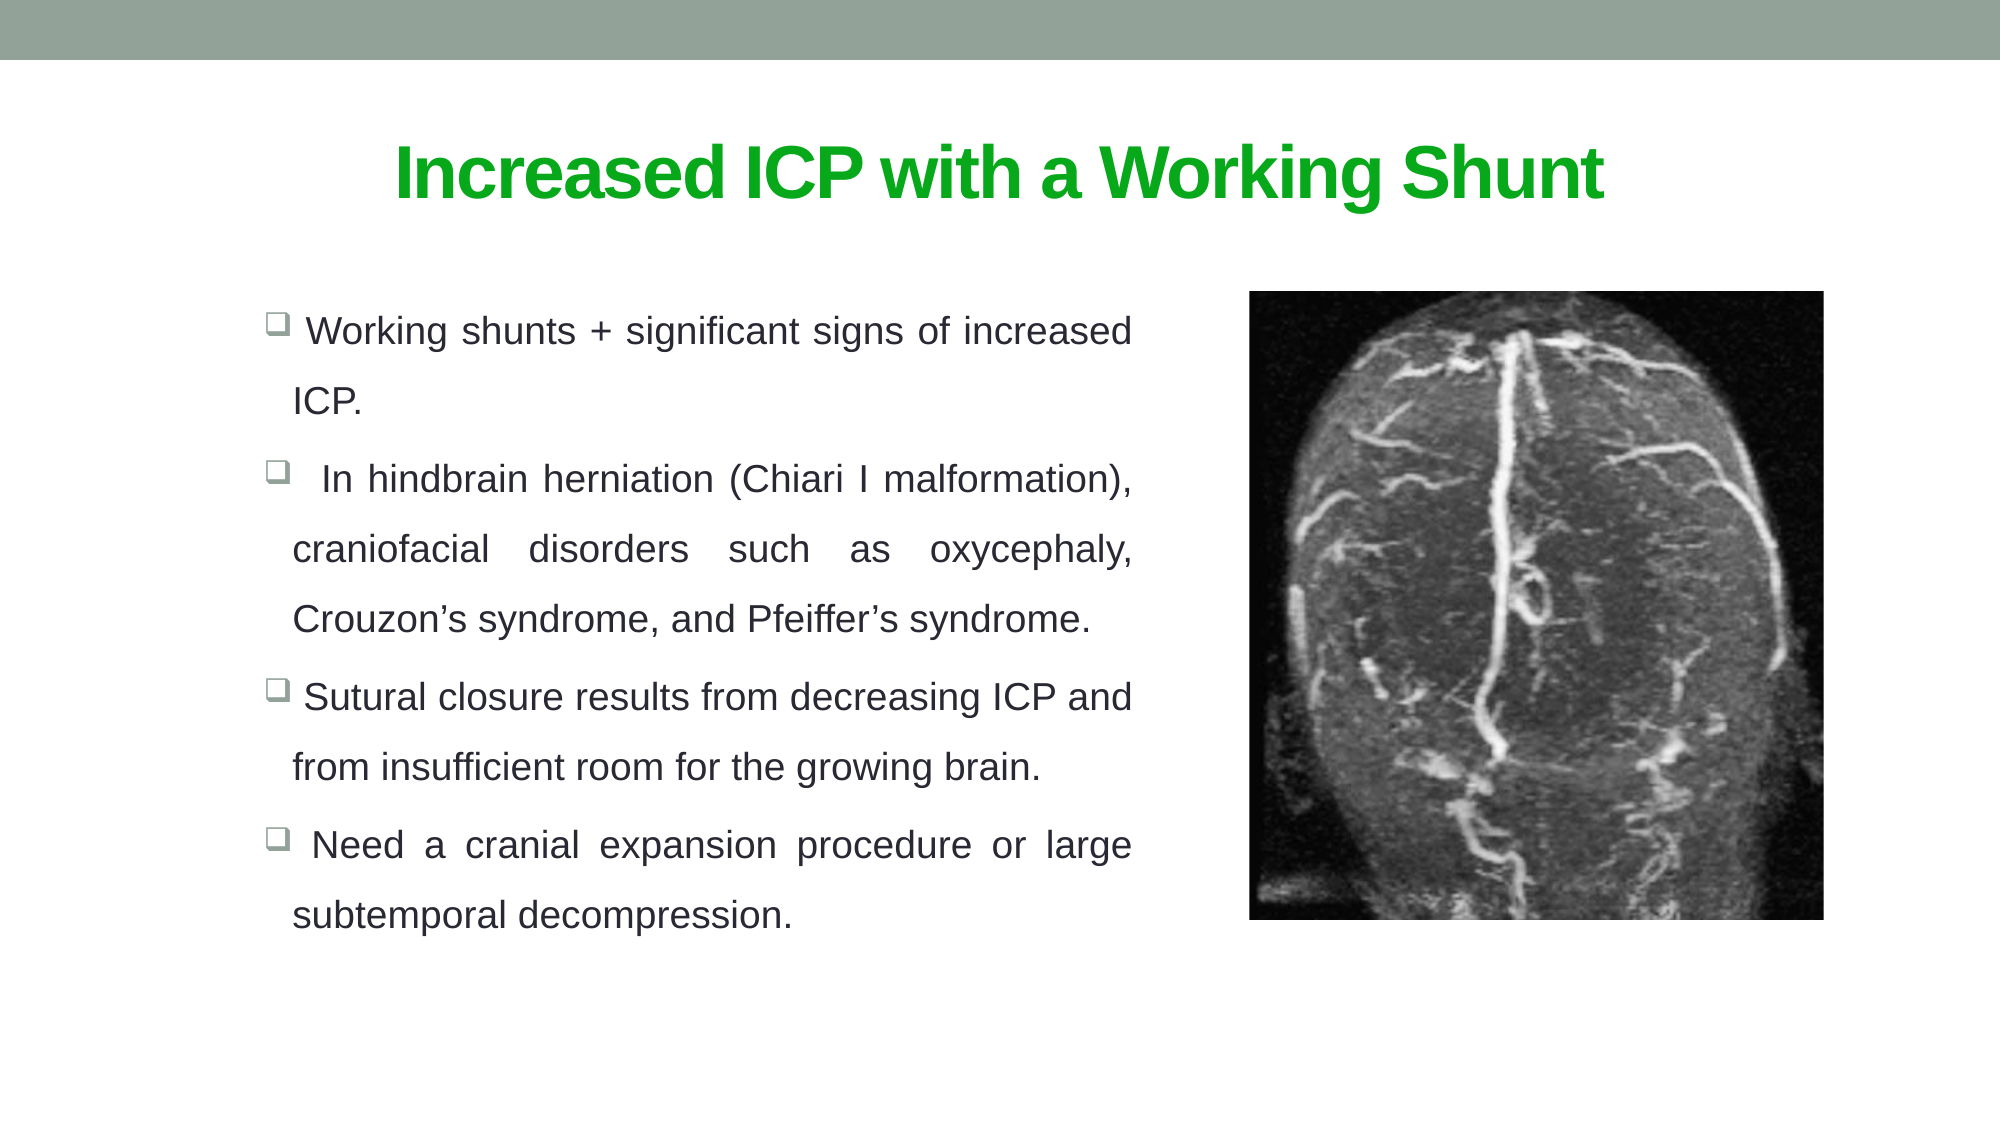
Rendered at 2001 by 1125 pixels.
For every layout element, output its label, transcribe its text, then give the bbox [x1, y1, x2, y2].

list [1249, 291, 1824, 920]
list Working shunts + significant signs of increased ICP. In hindbrain herniation (Chiari I malformation), craniofacial disorders such as oxycephaly, Crouzon’s syndrome, and Pfeiffer’s syndrome. Sutural closure results from decreasing ICP and from insufficient room for the growing brain. Need a cranial expansion procedure or large subtemporal decompression. [248, 274, 1149, 1049]
title Increased ICP with a Working Shunt [99, 87, 1900, 250]
